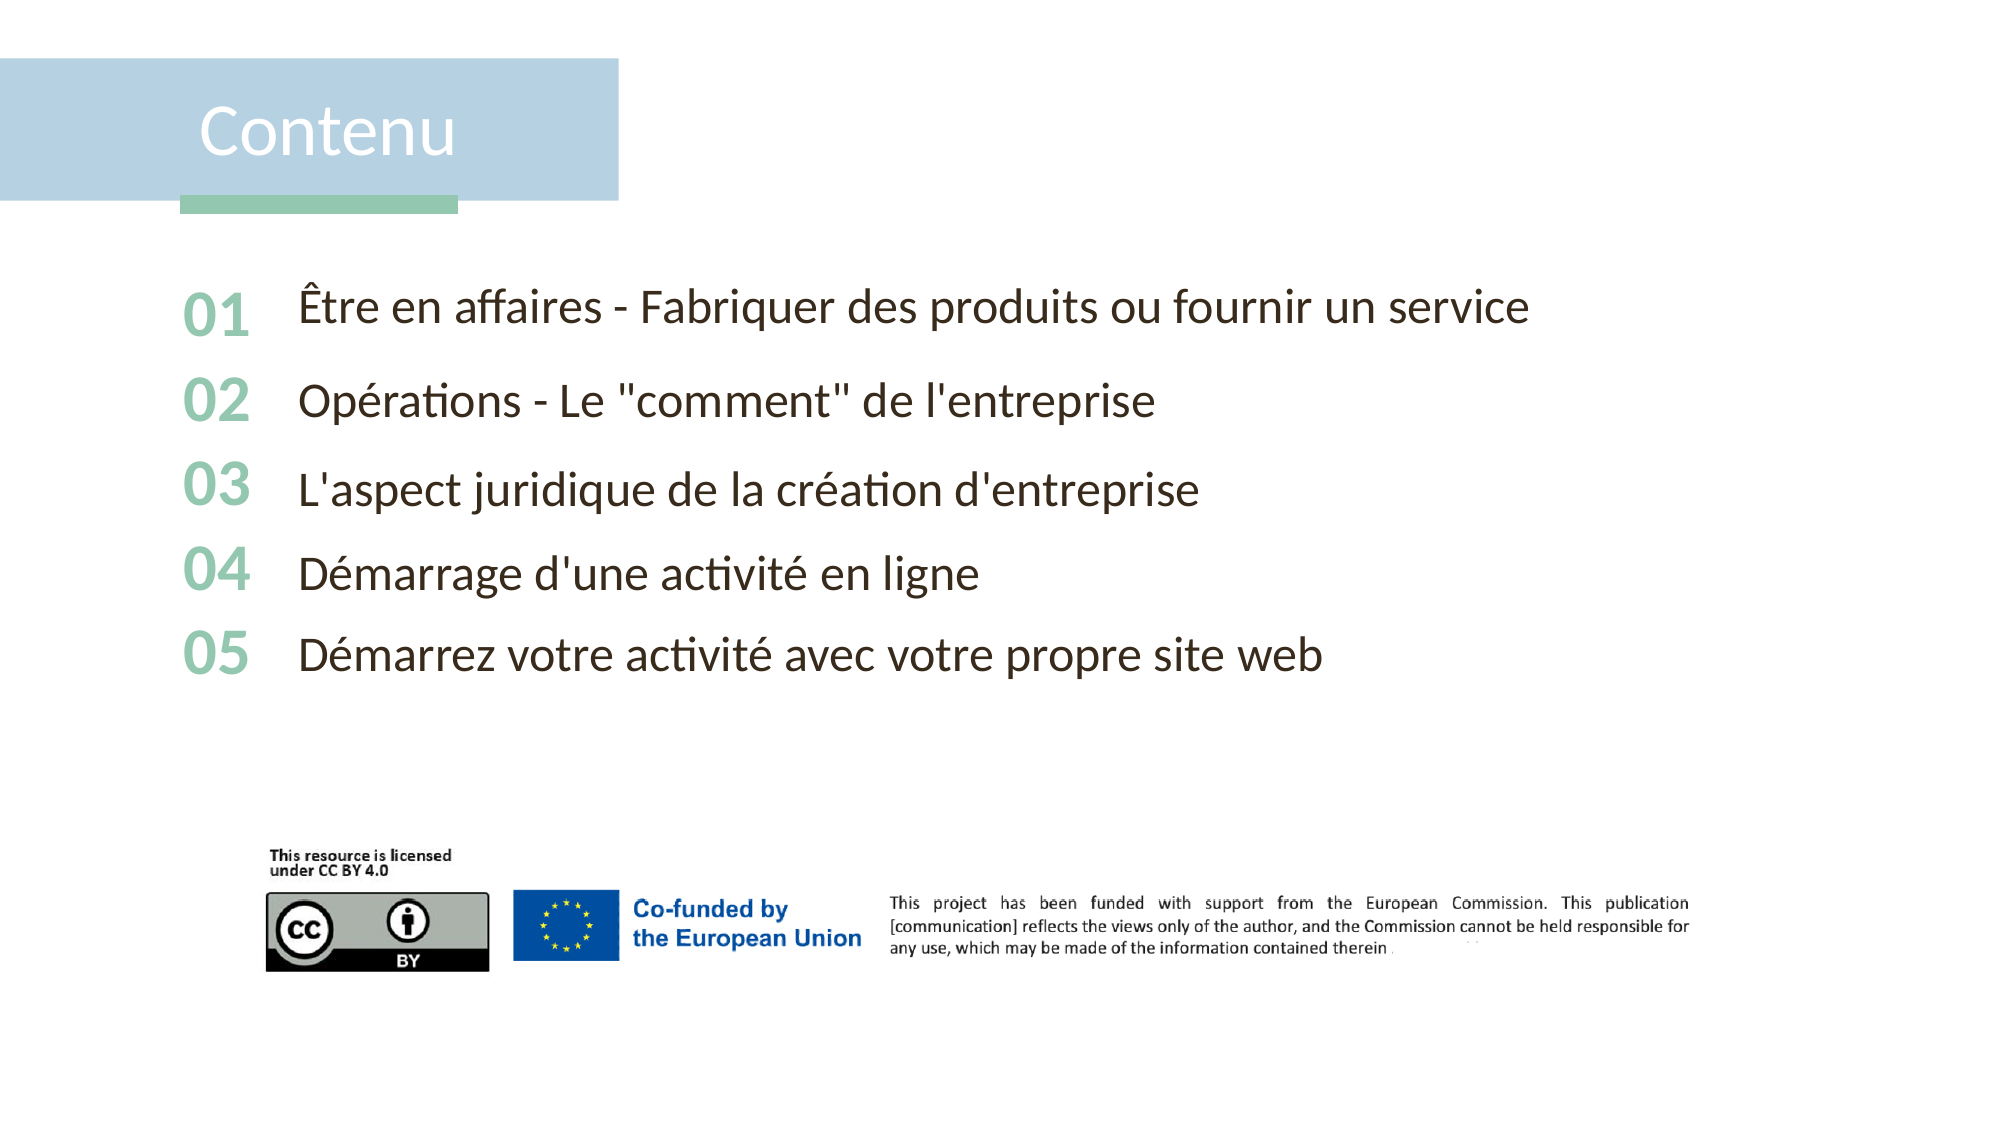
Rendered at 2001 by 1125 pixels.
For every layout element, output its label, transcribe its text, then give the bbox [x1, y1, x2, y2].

list Être en affaires - Fabriquer des produits ou fournir un service [283, 279, 1801, 336]
list Démarrez votre activité avec votre propre site web [283, 627, 1801, 684]
text_box 05 [168, 624, 284, 681]
list 03 [168, 456, 284, 512]
text_box L'aspect juridique de la création d'entreprise [283, 462, 1801, 518]
list 01 [168, 287, 284, 343]
picture [237, 816, 1700, 983]
list Opérations - Le "comment" de l'entreprise [283, 373, 1896, 429]
list Contenu [184, 72, 593, 191]
list 02 [168, 371, 284, 428]
list Démarrage d'une activité en ligne [283, 541, 1844, 607]
list 04 [168, 540, 284, 597]
